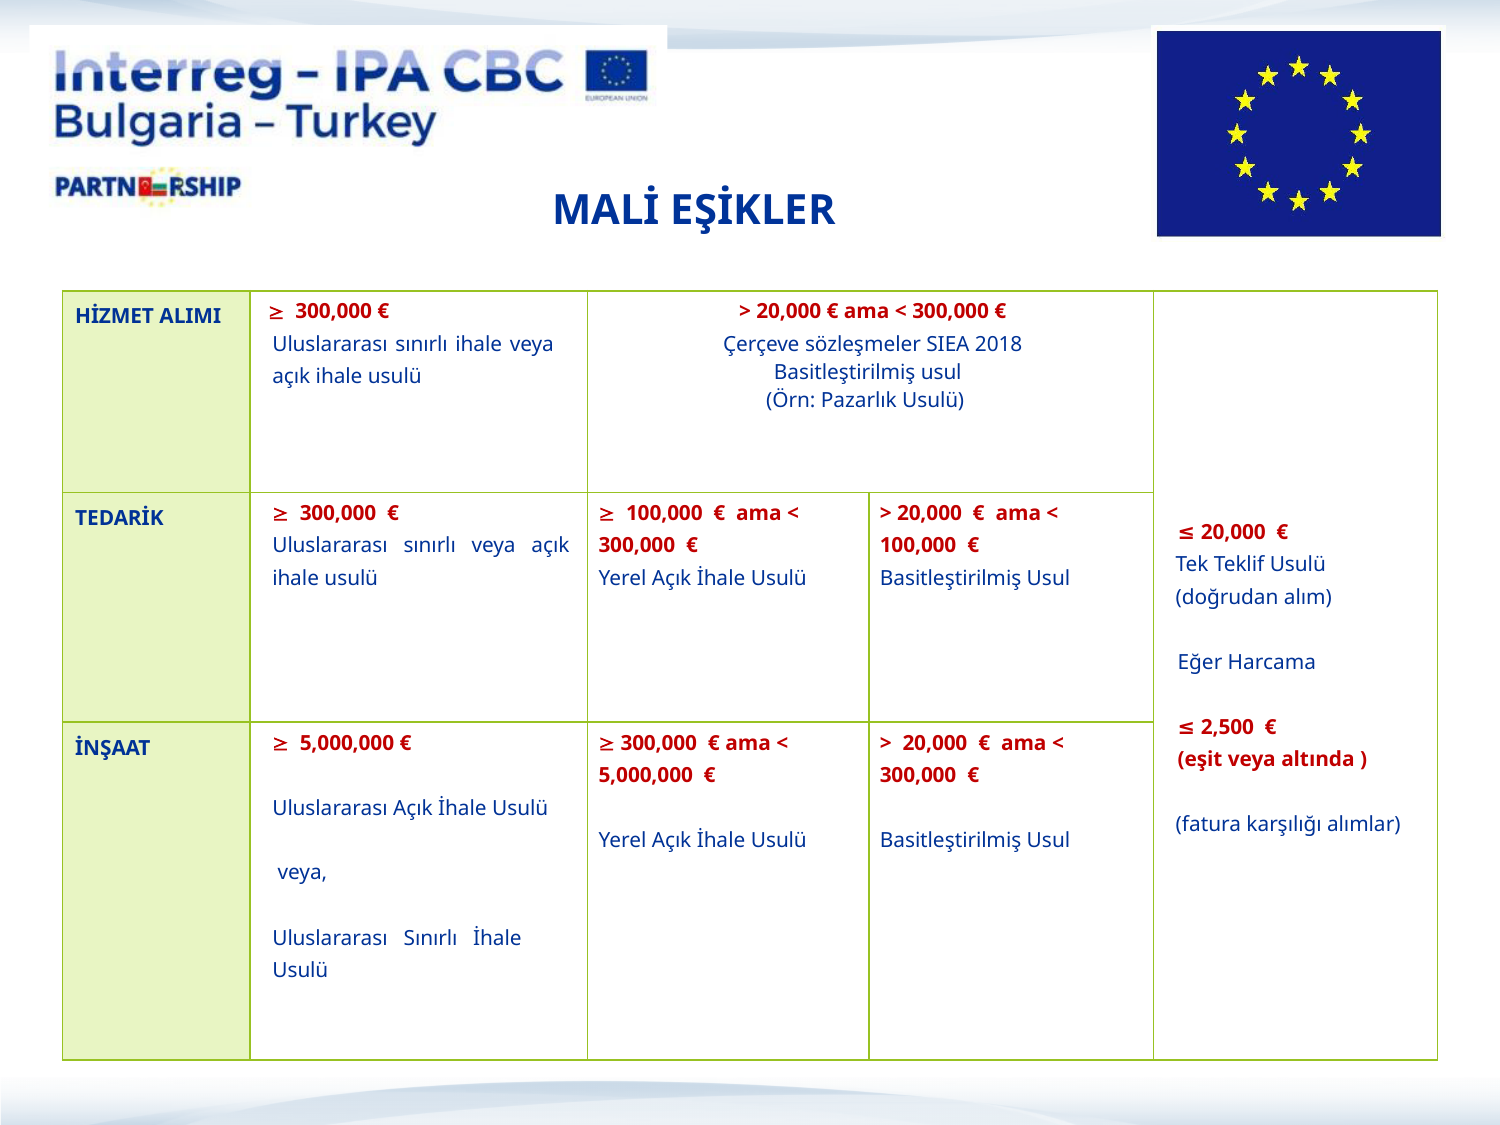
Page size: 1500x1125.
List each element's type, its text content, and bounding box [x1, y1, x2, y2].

text_box MALİ EŞİKLER [537, 161, 939, 257]
table_cell  300,000 € Uluslararası sınırlı veya açık ihale usulü [251, 493, 587, 721]
table_cell İNŞAAT [63, 723, 249, 1059]
table_cell > 20,000 € ama < 100,000 € Basitleştirilmiş Usul [870, 493, 1153, 721]
table_cell  5,000,000 € Uluslararası Açık İhale Usulü veya, Uluslararası Sınırlı İhale Usulü [251, 723, 587, 1059]
table_cell > 20,000 € ama < 300,000 € Basitleştirilmiş Usul [870, 723, 1153, 1059]
table_header HİZMET ALIMI [63, 292, 249, 492]
picture [0, 1077, 1500, 1125]
table_header > 20,000 € ama < 300,000 € Çerçeve sözleşmeler SIEA 2018 Basitleştirilmiş usul (Örn: Pazarlık Usulü) [588, 292, 1153, 492]
table_header ≤ 20,000 € Tek Teklif Usulü (doğrudan alım) Eğer Harcama ≤ 2,500 € (eşit veya altında ) (fatura karşılığı alımlar) [1154, 292, 1437, 1059]
table_cell  100,000 € ama < 300,000 € Yerel Açık İhale Usulü [588, 493, 868, 721]
table_cell  300,000 € ama < 5,000,000 € Yerel Açık İhale Usulü [588, 723, 868, 1059]
table_header  300,000 € Uluslararası sınırlı ihale veya açık ihale usulü [251, 292, 587, 492]
picture [0, 0, 1500, 242]
table_cell TEDARİK [63, 493, 249, 721]
